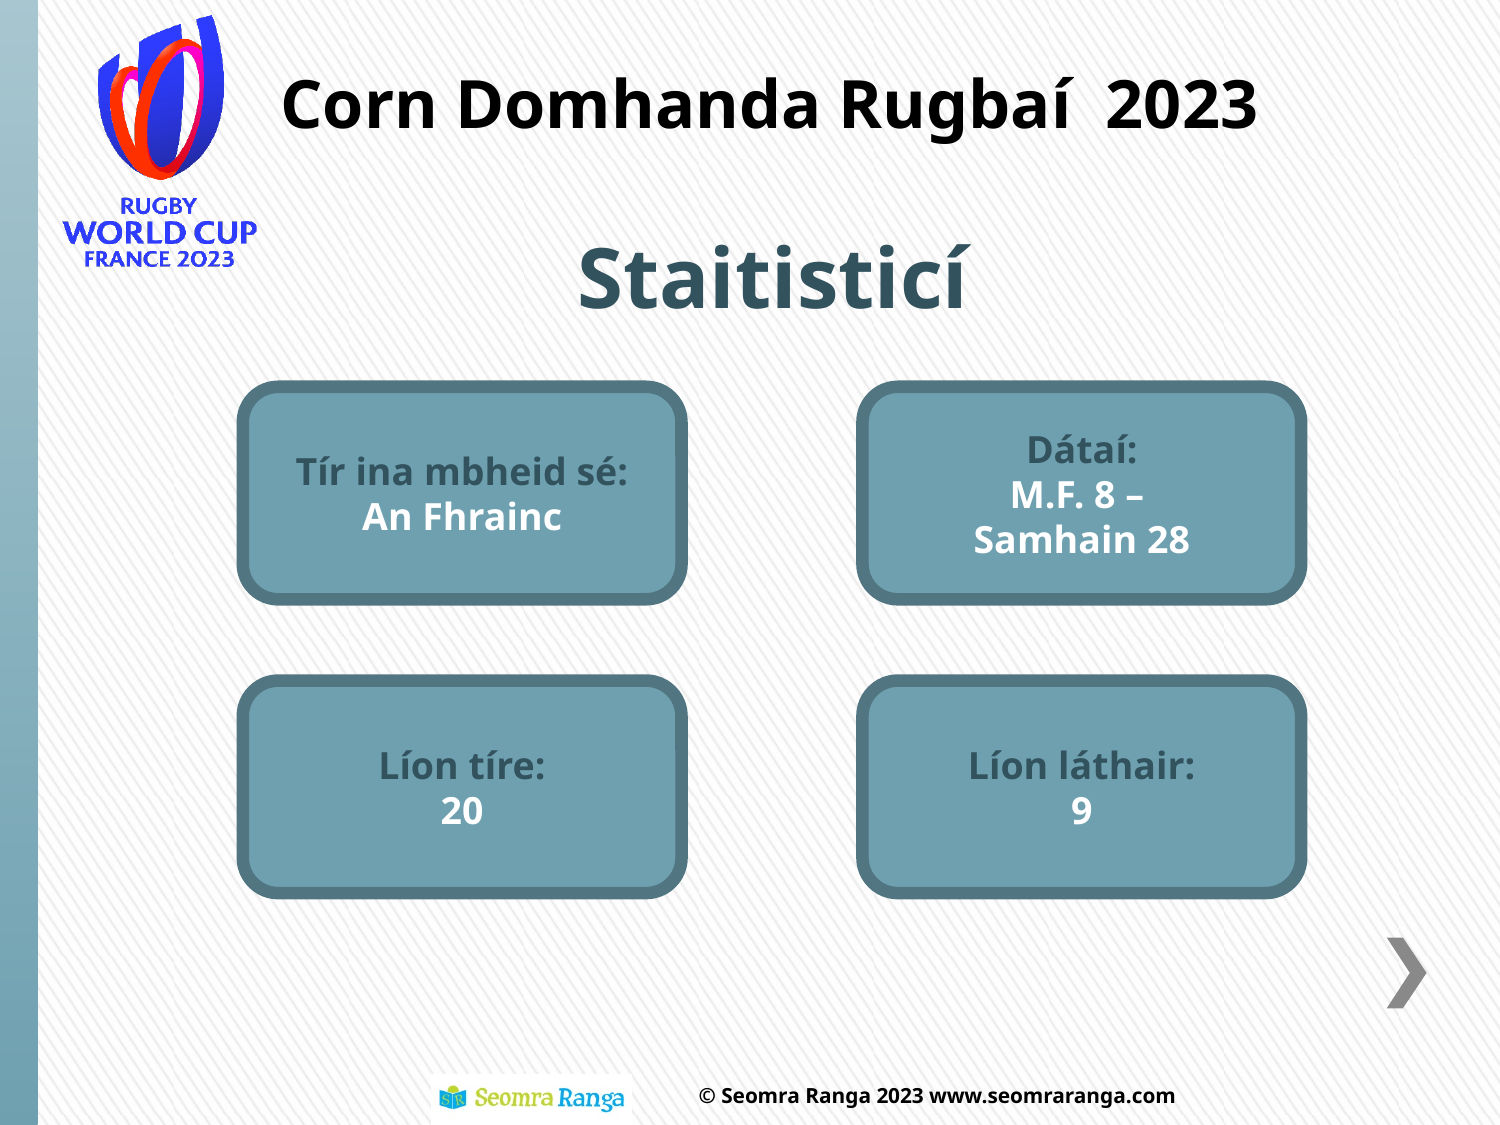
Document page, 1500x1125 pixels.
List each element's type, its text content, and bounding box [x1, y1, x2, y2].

text_box Corn Domhanda Rugbaí 2023 [265, 54, 1424, 150]
picture [430, 1074, 632, 1125]
text_box © Seomra Ranga 2023 www.seomraranga.com [659, 1074, 1215, 1115]
text_box Staitisticí [531, 218, 1016, 334]
text_box Líon láthair: 9 [861, 679, 1303, 895]
text_box Dátaí: M.F. 8 – Samhain 28 [861, 385, 1303, 601]
text_box Líon tíre: 20 [241, 679, 683, 895]
text_box Tír ina mbheid sé: An Fhrainc [241, 385, 683, 601]
picture [61, 15, 258, 267]
